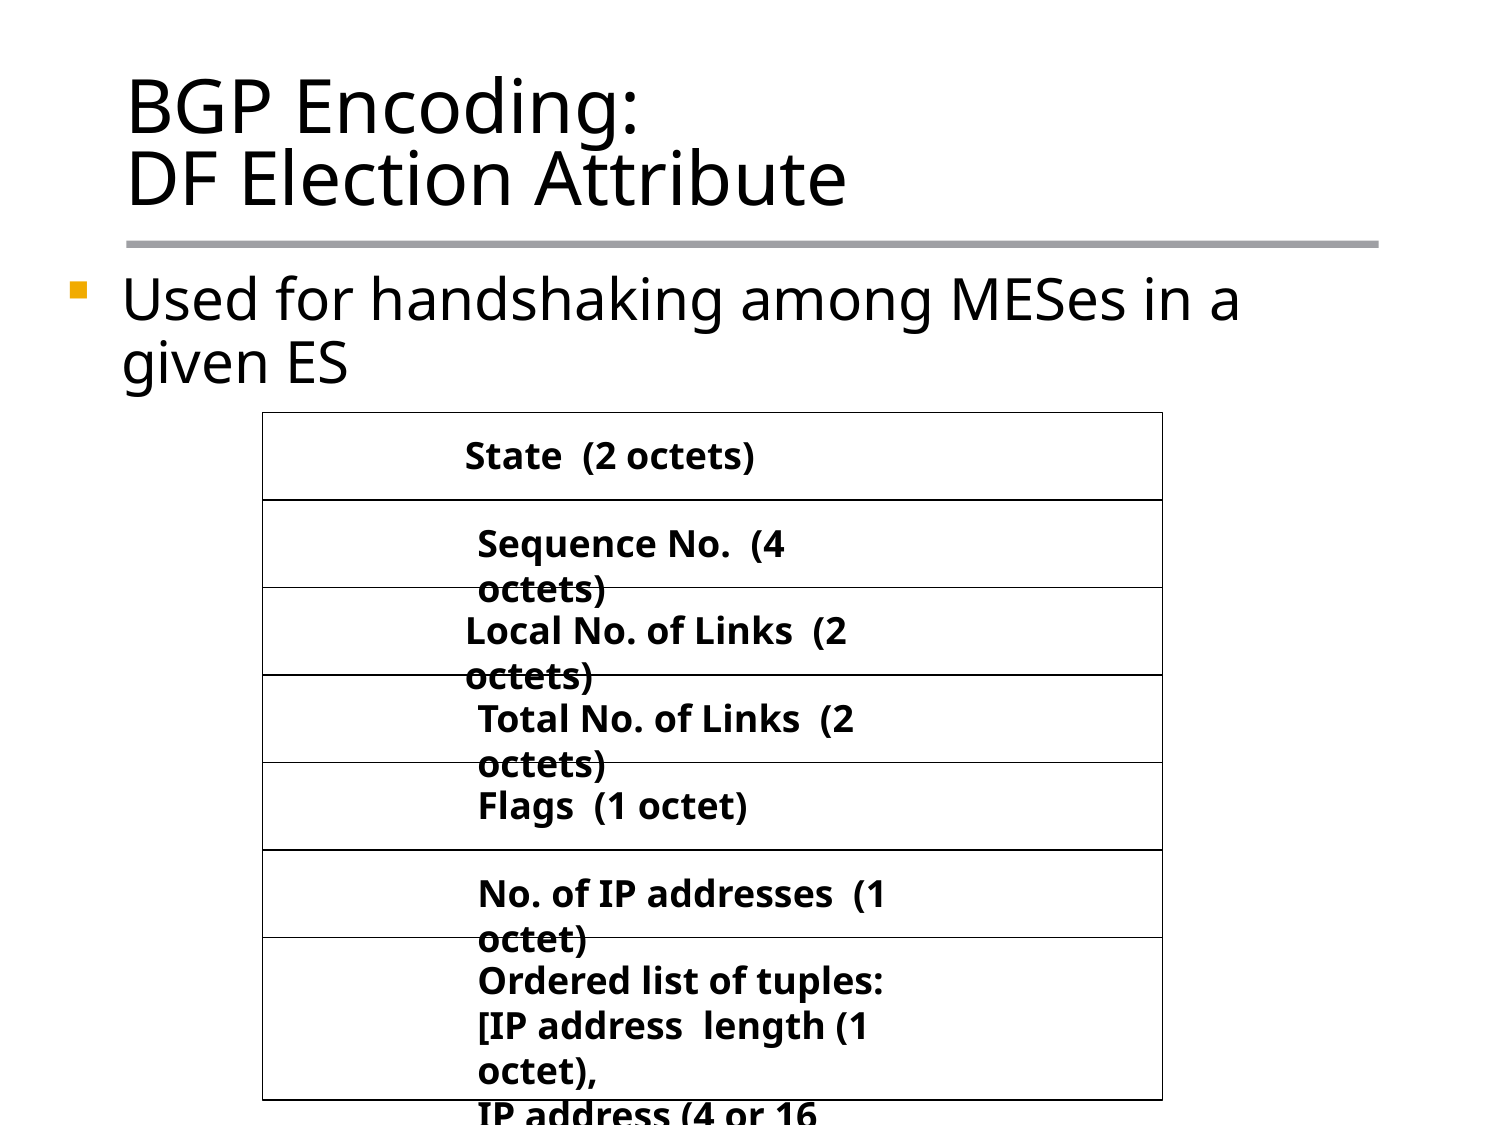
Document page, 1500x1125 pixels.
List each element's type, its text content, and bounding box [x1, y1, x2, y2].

text_box State (2 octets) [449, 424, 888, 485]
text_box Ordered list of tuples: [IP address length (1 octet), IP address (4 or 16 octets)] [462, 949, 975, 1125]
text_box [262, 499, 1163, 587]
text_box Total No. of Links (2 octets) [462, 687, 963, 762]
text_box No. of IP addresses (1 octet) [462, 862, 975, 937]
list Used for handshaking among MESes in a given ES [49, 262, 1401, 413]
text_box [262, 412, 1163, 499]
text_box [262, 762, 1163, 849]
text_box Flags (1 octet) [462, 774, 900, 835]
text_box Local No. of Links (2 octets) [450, 599, 1000, 674]
text_box [262, 937, 1163, 1100]
text_box [262, 849, 1163, 937]
text_box [262, 674, 1163, 762]
text_box Sequence No. (4 octets) [462, 512, 900, 587]
text_box [262, 587, 1163, 674]
title BGP Encoding: DF Election Attribute [109, 97, 1411, 228]
